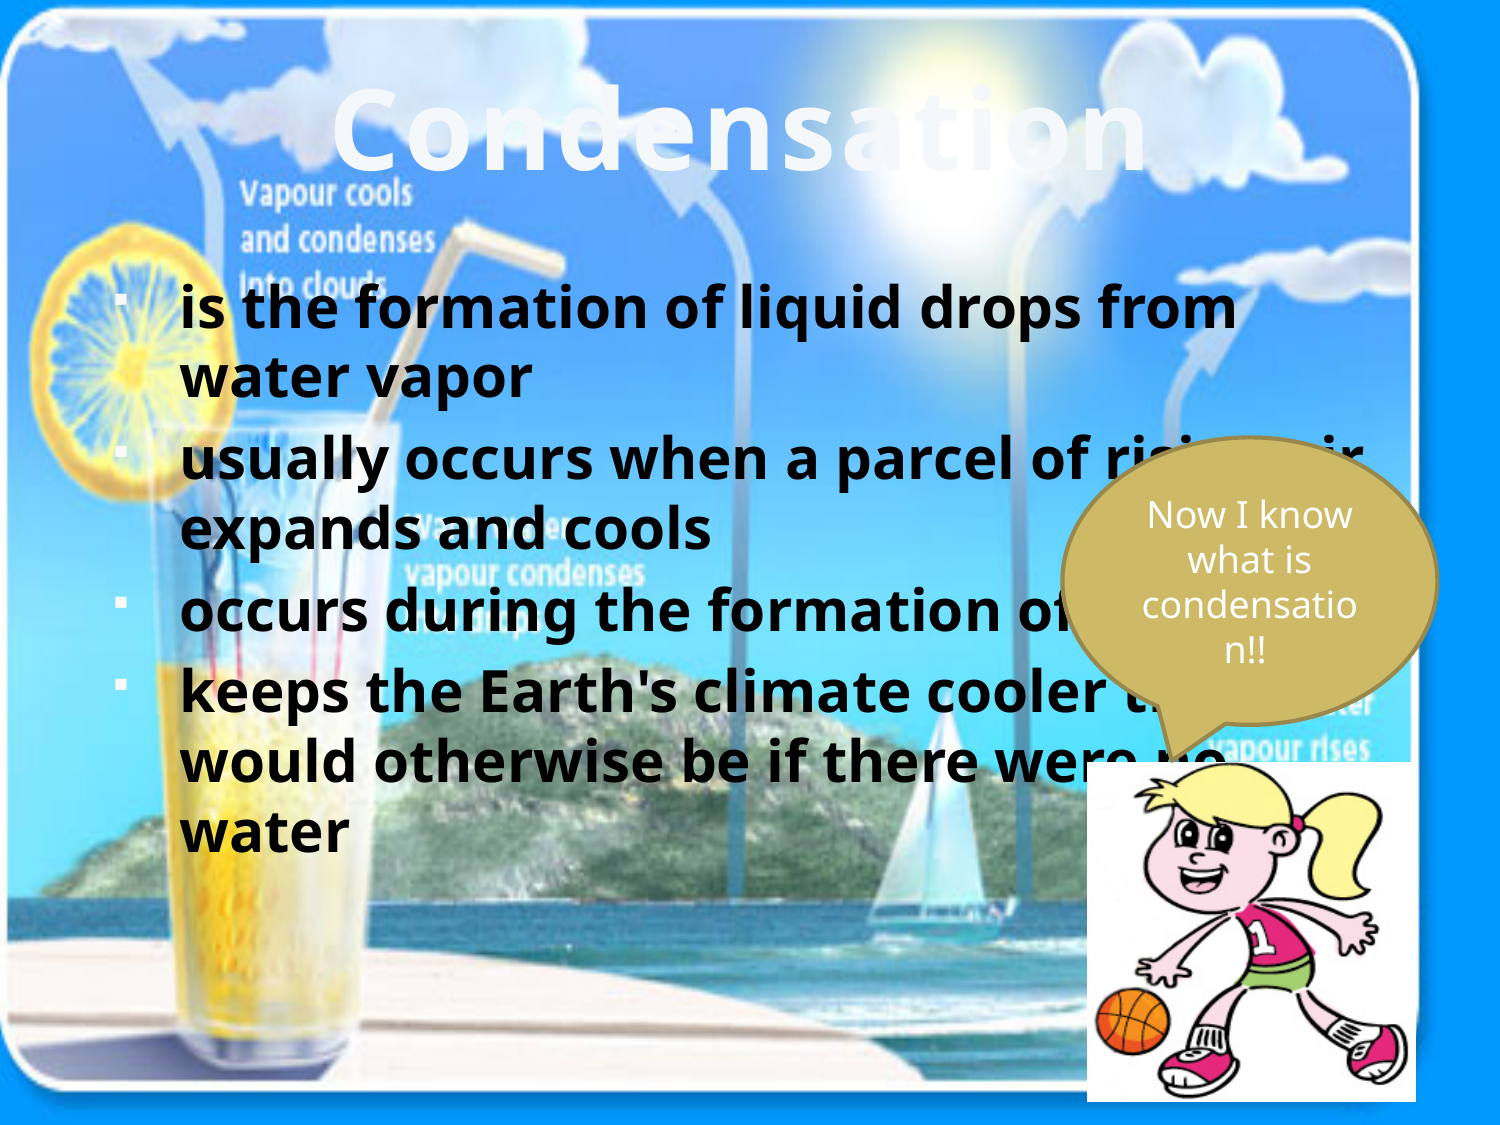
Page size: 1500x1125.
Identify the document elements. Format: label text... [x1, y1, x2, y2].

text_box Condensation [313, 49, 1168, 200]
picture [0, 0, 1500, 1125]
list is the formation of liquid drops from water vapor usually occurs when a parcel of rising air expands and cools occurs during the formation of dew keeps the Earth's climate cooler that it would otherwise be if there were no water [75, 262, 1425, 1035]
text_box Now I know what is condensation!! [1060, 435, 1440, 762]
